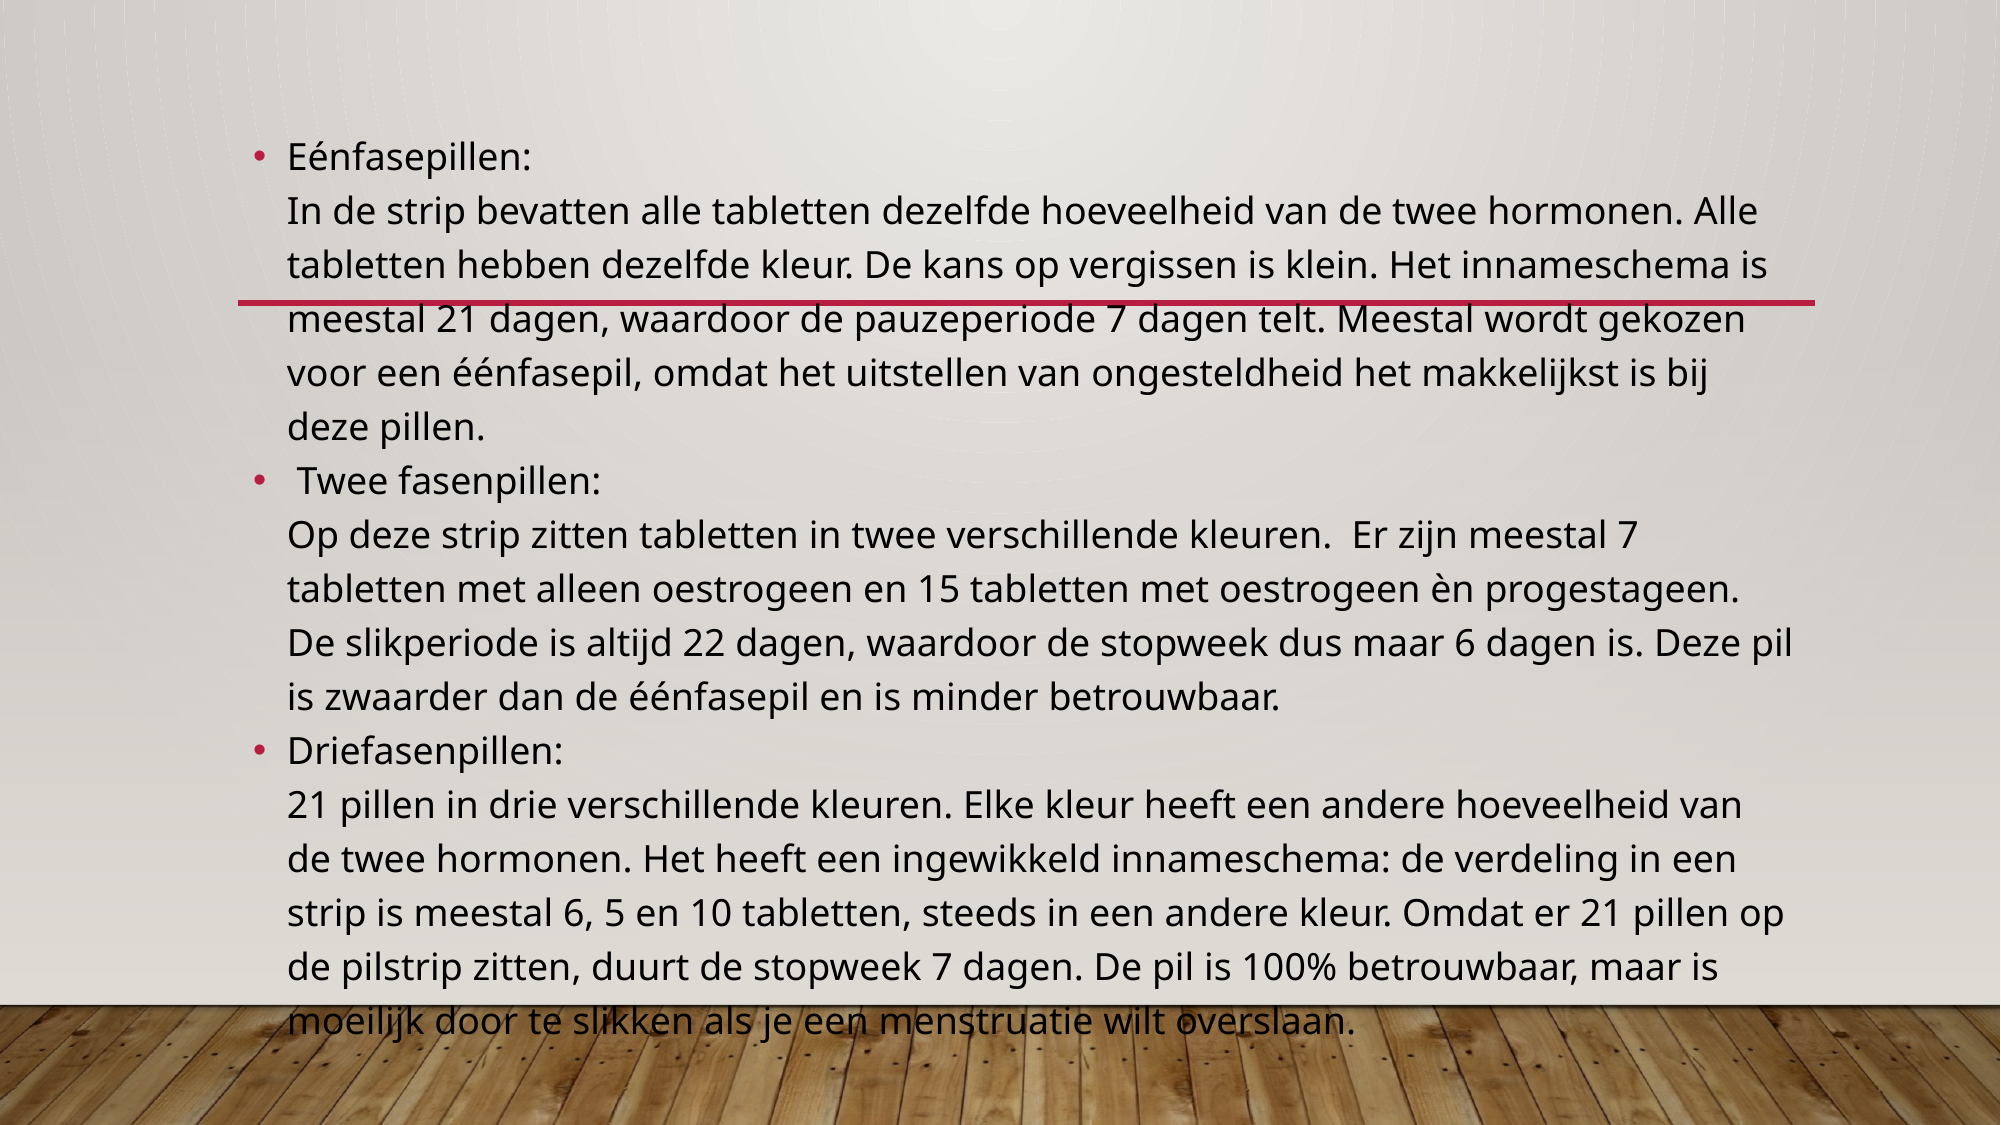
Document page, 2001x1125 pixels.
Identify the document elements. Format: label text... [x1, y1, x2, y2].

list Eénfasepillen: In de strip bevatten alle tabletten dezelfde hoeveelheid van de twee hormonen. Alle tabletten hebben dezelfde kleur. De kans op vergissen is klein. Het innameschema is meestal 21 dagen, waardoor de pauzeperiode 7 dagen telt. Meestal wordt gekozen voor een éénfasepil, omdat het uitstellen van ongesteldheid het makkelijkst is bij deze pillen. Twee fasenpillen: Op deze strip zitten tabletten in twee verschillende kleuren. Er zijn meestal 7 tabletten met alleen oestrogeen en 15 tabletten met oestrogeen èn progestageen. De slikperiode is altijd 22 dagen, waardoor de stopweek dus maar 6 dagen is. Deze pil is zwaarder dan de éénfasepil en is minder betrouwbaar. Driefasenpillen: 21 pillen in drie verschillende kleuren. Elke kleur heeft een andere hoeveelheid van de twee hormonen. Het heeft een ingewikkeld innameschema: de verdeling in een strip is meestal 6, 5 en 10 tabletten, steeds in een andere kleur. Omdat er 21 pillen op de pilstrip zitten, duurt de stopweek 7 dagen. De pil is 100% betrouwbaar, maar is moeilijk door te slikken als je een menstruatie wilt overslaan. [238, 116, 1814, 1068]
picture [0, 1005, 2000, 1125]
